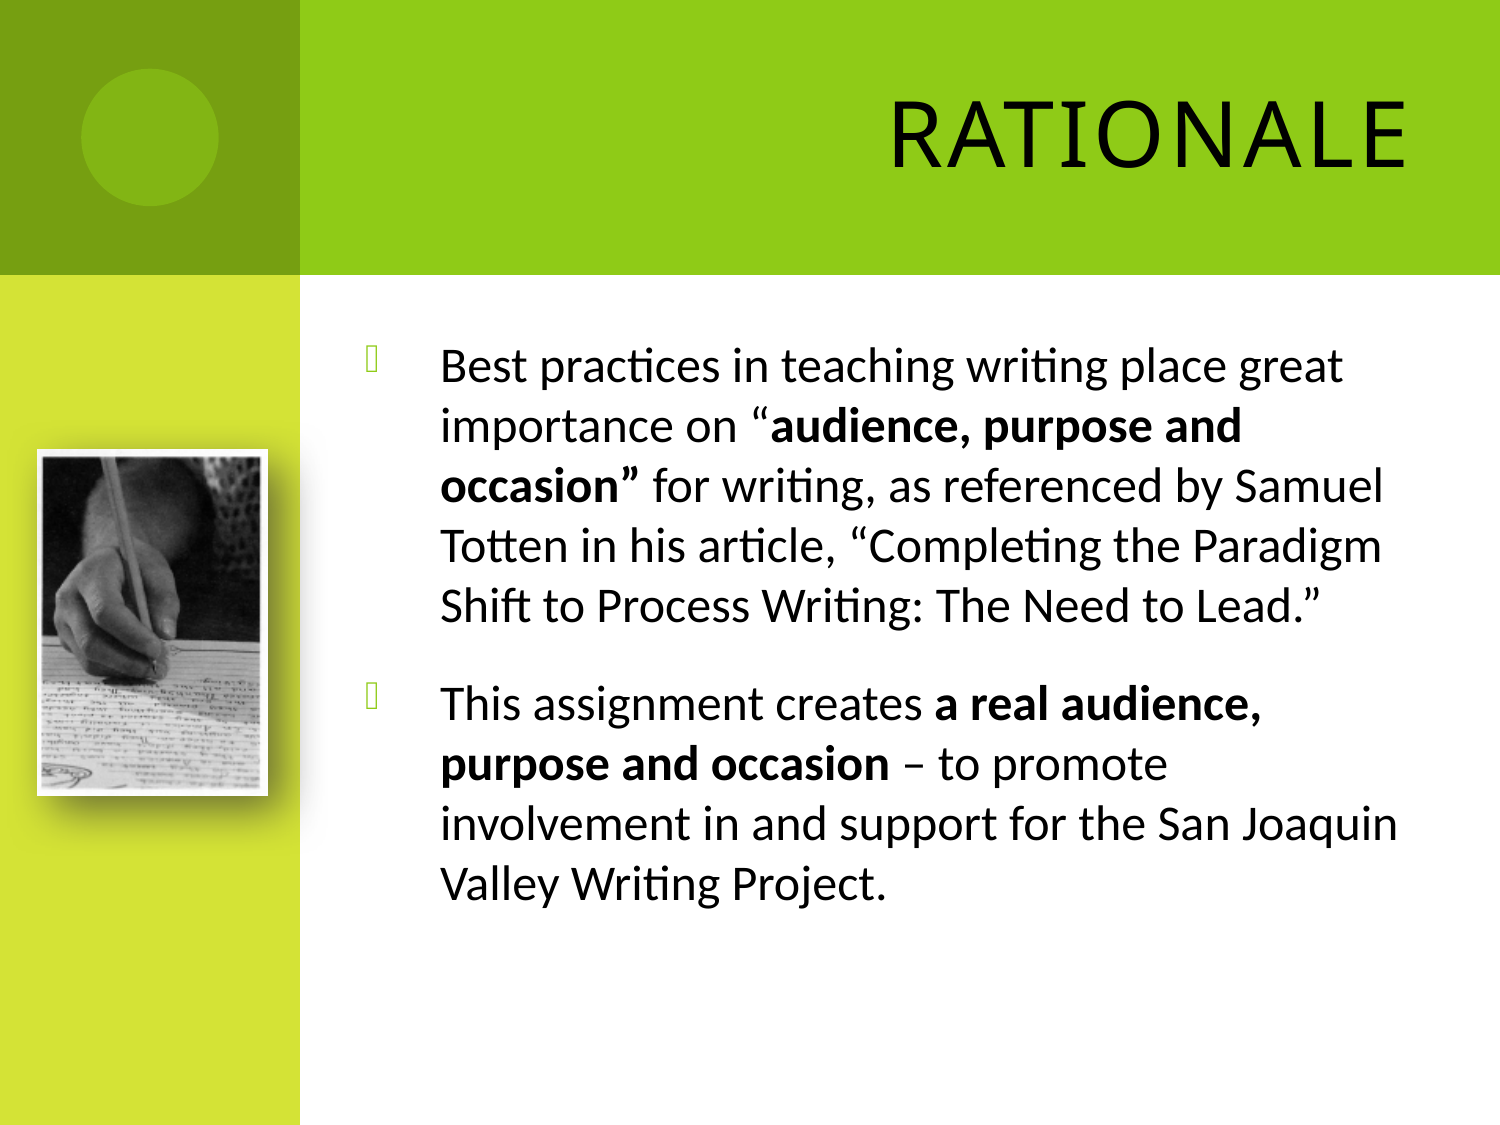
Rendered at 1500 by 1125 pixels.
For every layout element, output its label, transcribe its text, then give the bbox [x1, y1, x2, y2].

list Best practices in teaching writing place great importance on “audience, purpose and occasion” for writing, as referenced by Samuel Totten in his article, “Completing the Paradigm Shift to Process Writing: The Need to Lead.” This assignment creates a real audience, purpose and occasion – to promote involvement in and support for the San Joaquin Valley Writing Project. [350, 324, 1425, 402]
text_box [49, 402, 1463, 627]
title Rationale [399, 37, 1425, 225]
picture [37, 449, 268, 796]
list Best practices in teaching writing place great importance on “audience, purpose and occasion” for writing, as referenced by Samuel Totten in his article, “Completing the Paradigm Shift to Process Writing: The Need to Lead.” This assignment creates a real audience, purpose and occasion – to promote involvement in and support for the San Joaquin Valley Writing Project. [350, 627, 1425, 955]
